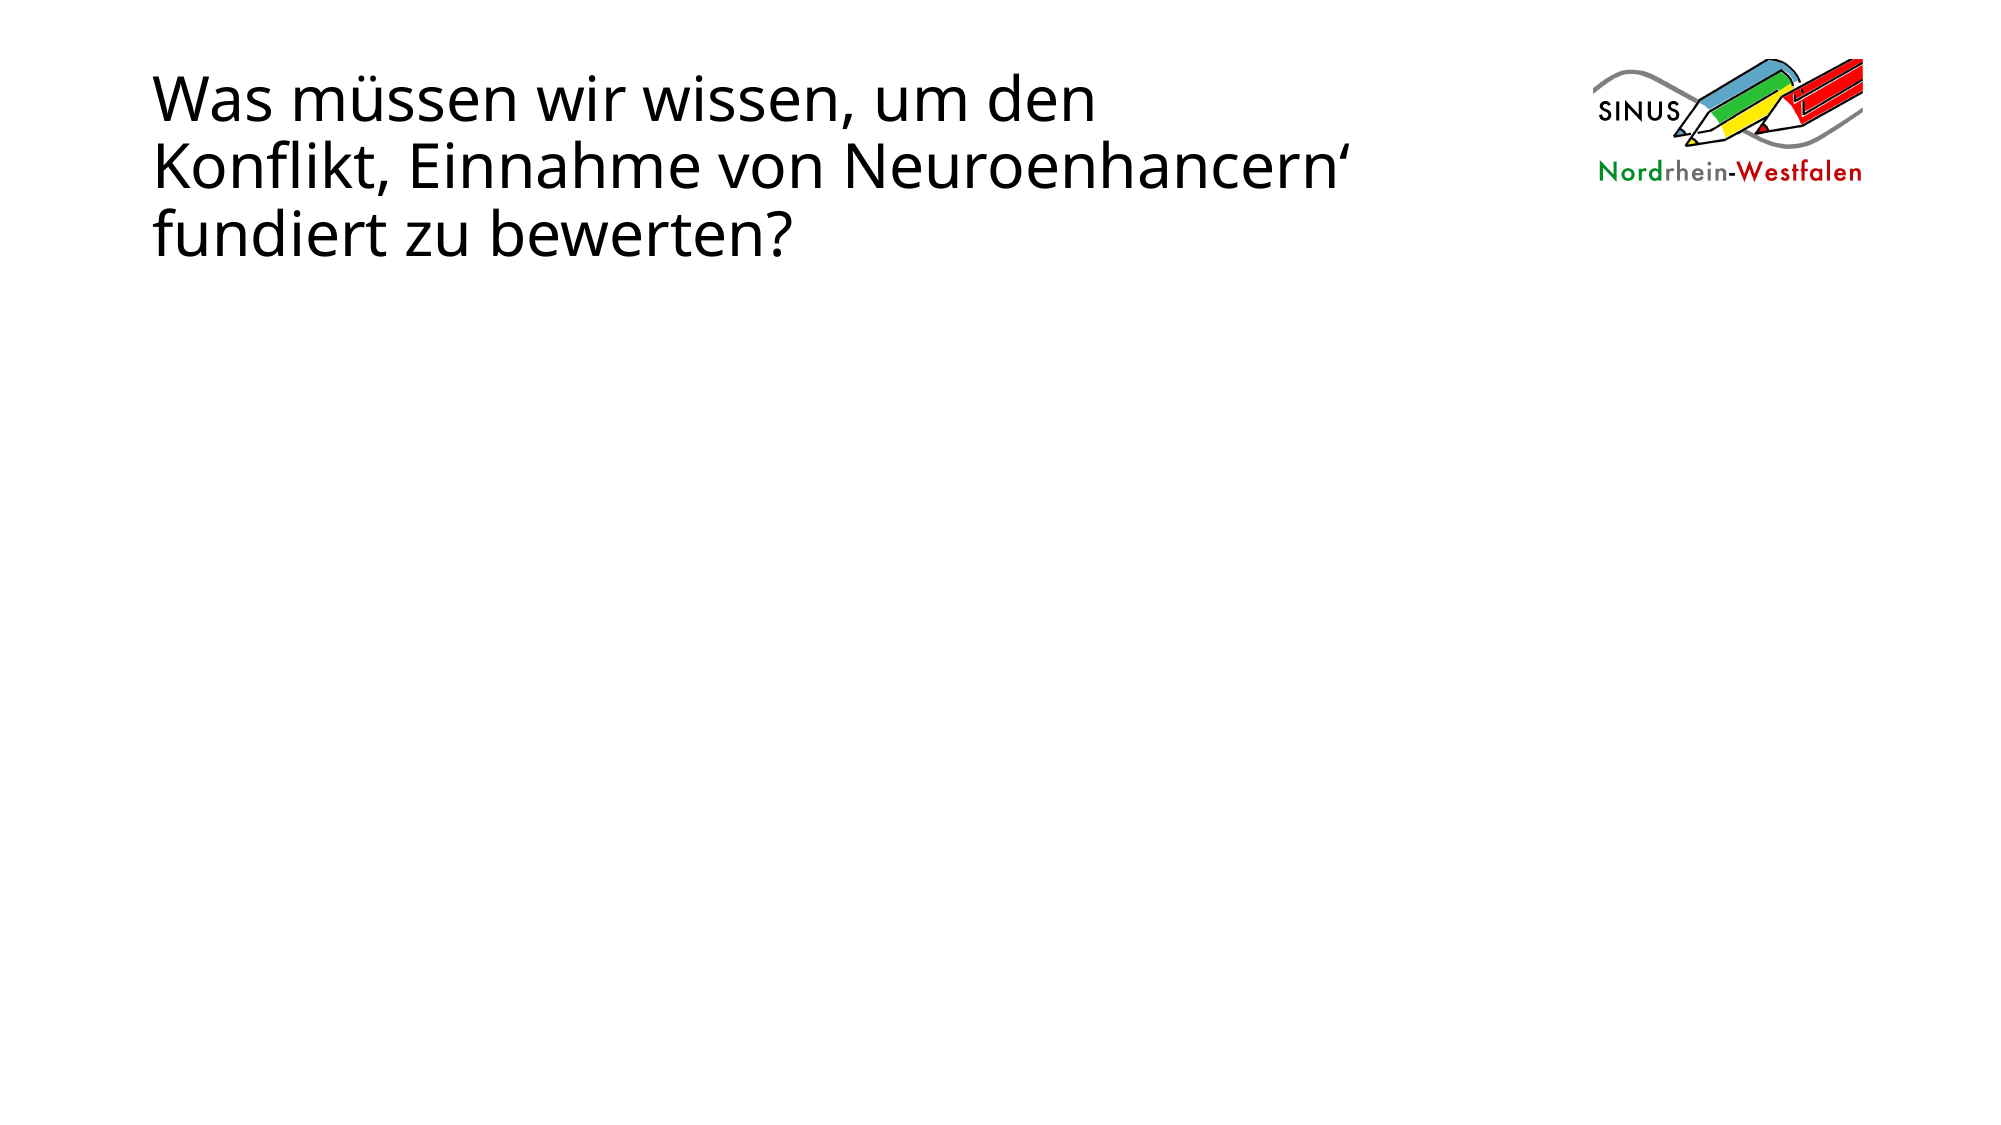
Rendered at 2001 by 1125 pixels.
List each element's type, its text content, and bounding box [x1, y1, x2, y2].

title Was müssen wir wissen, um den Konflikt‚ Einnahme von Neuroenhancern‘ fundiert zu bewerten? [137, 59, 1863, 278]
